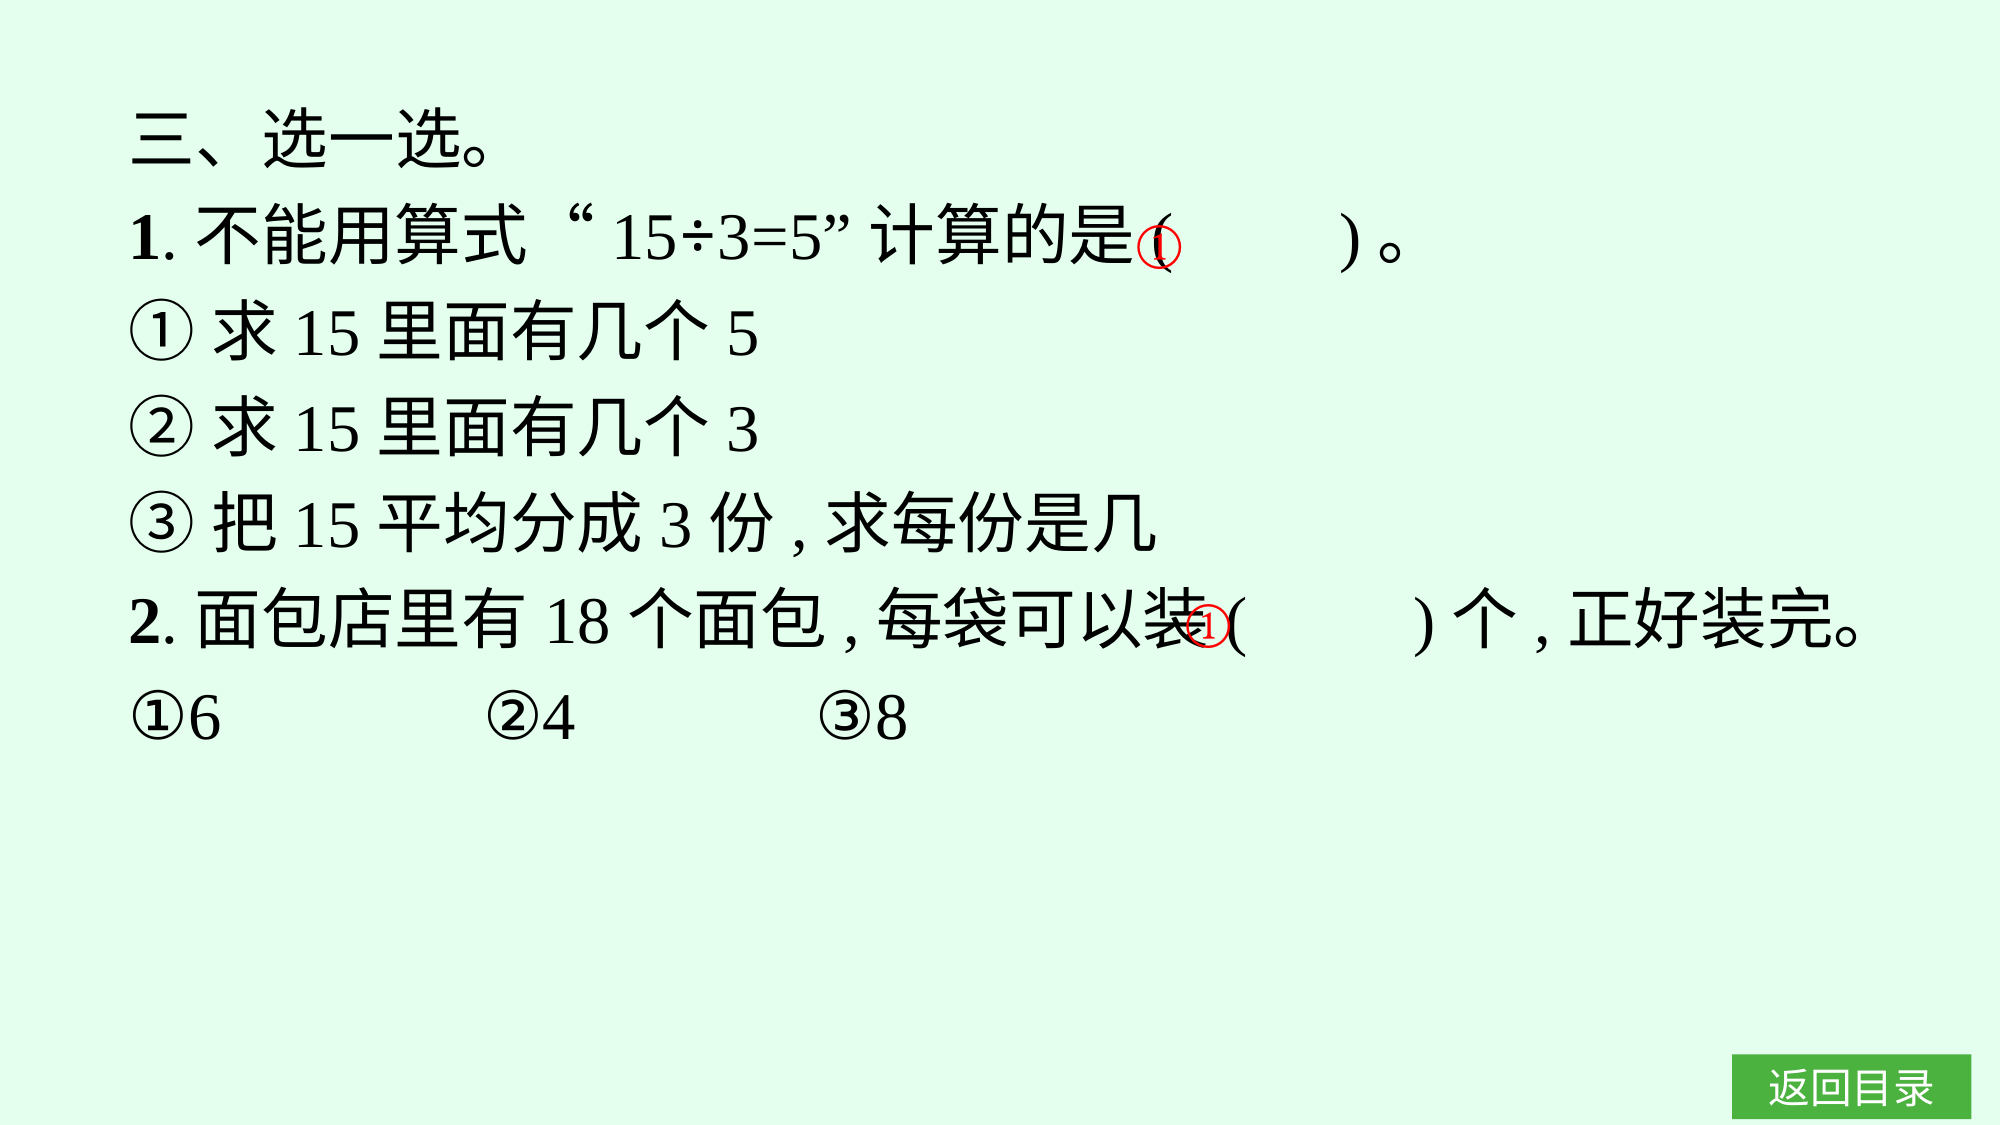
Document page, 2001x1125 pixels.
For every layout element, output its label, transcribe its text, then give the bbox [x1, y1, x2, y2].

text_box 三、选一选。 1.不能用算式“15÷3=5”计算的是( )。 ①求15里面有几个5 ②求15里面有几个3 ③把15平均分成3份,求每份是几 2.面包店里有18个面包,每袋可以装( )个,正好装完。 ①6 ②4 ③8 [113, 73, 1887, 760]
text_box ① [1119, 178, 1200, 290]
text_box ① [1168, 557, 1249, 668]
